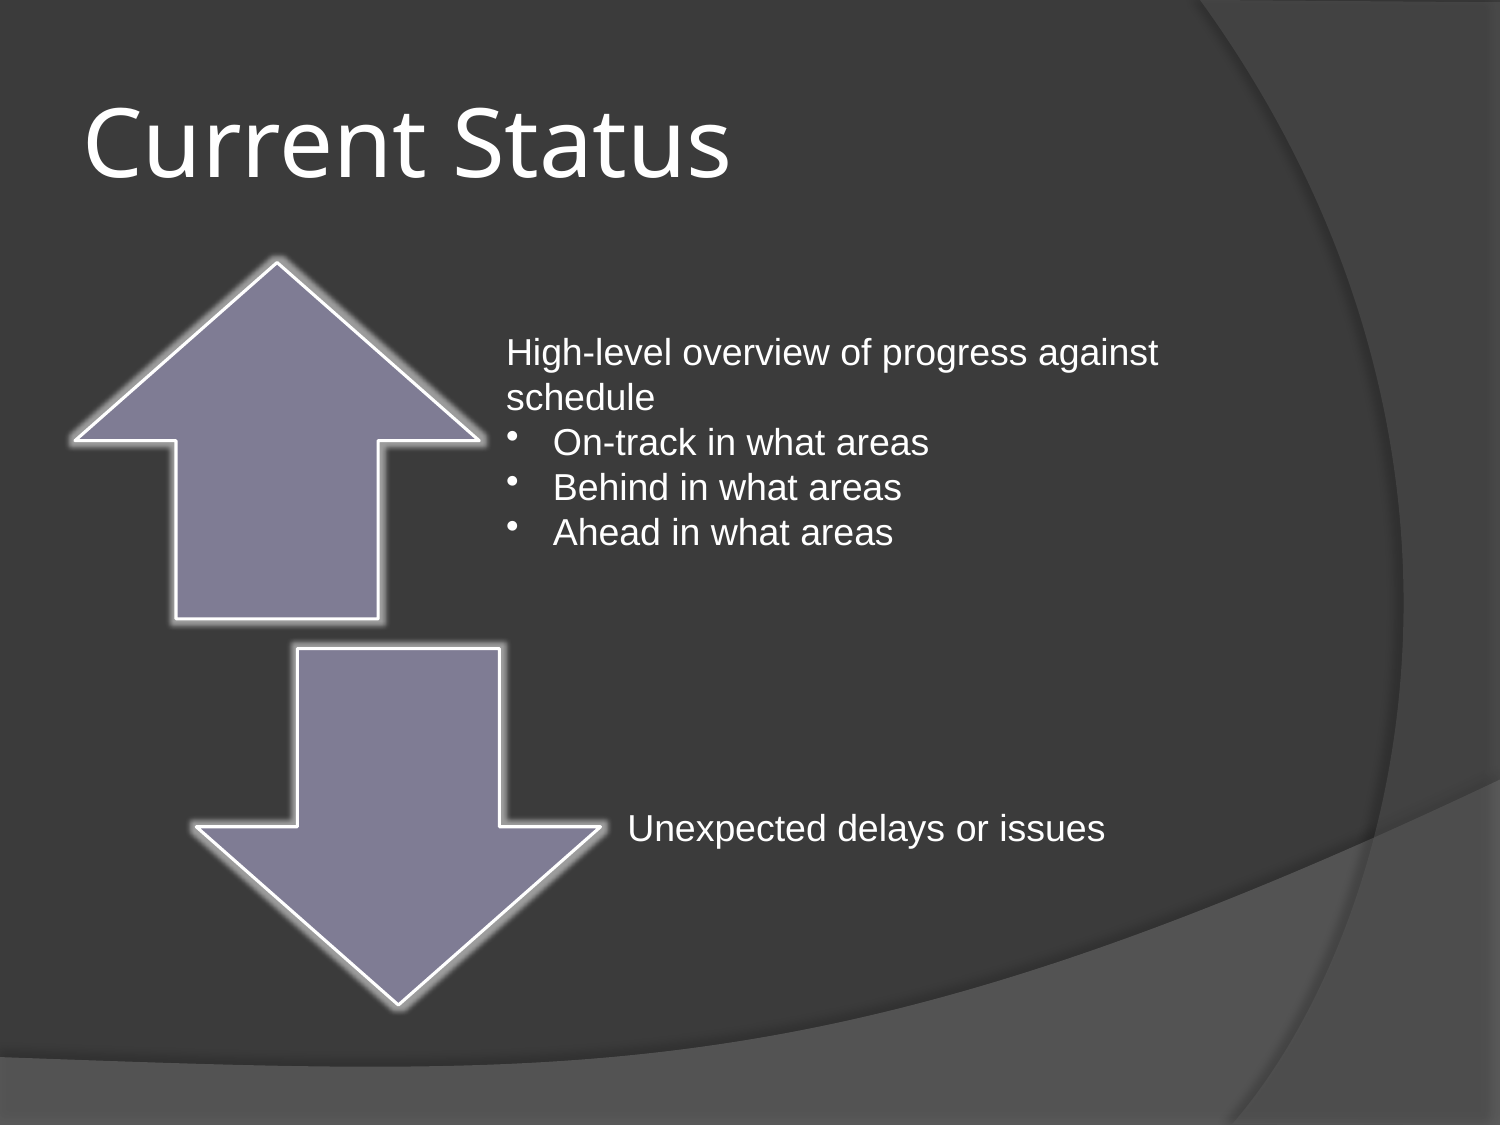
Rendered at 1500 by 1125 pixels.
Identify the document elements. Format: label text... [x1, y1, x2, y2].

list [74, 262, 1301, 1006]
title Current Status [75, 45, 1300, 233]
